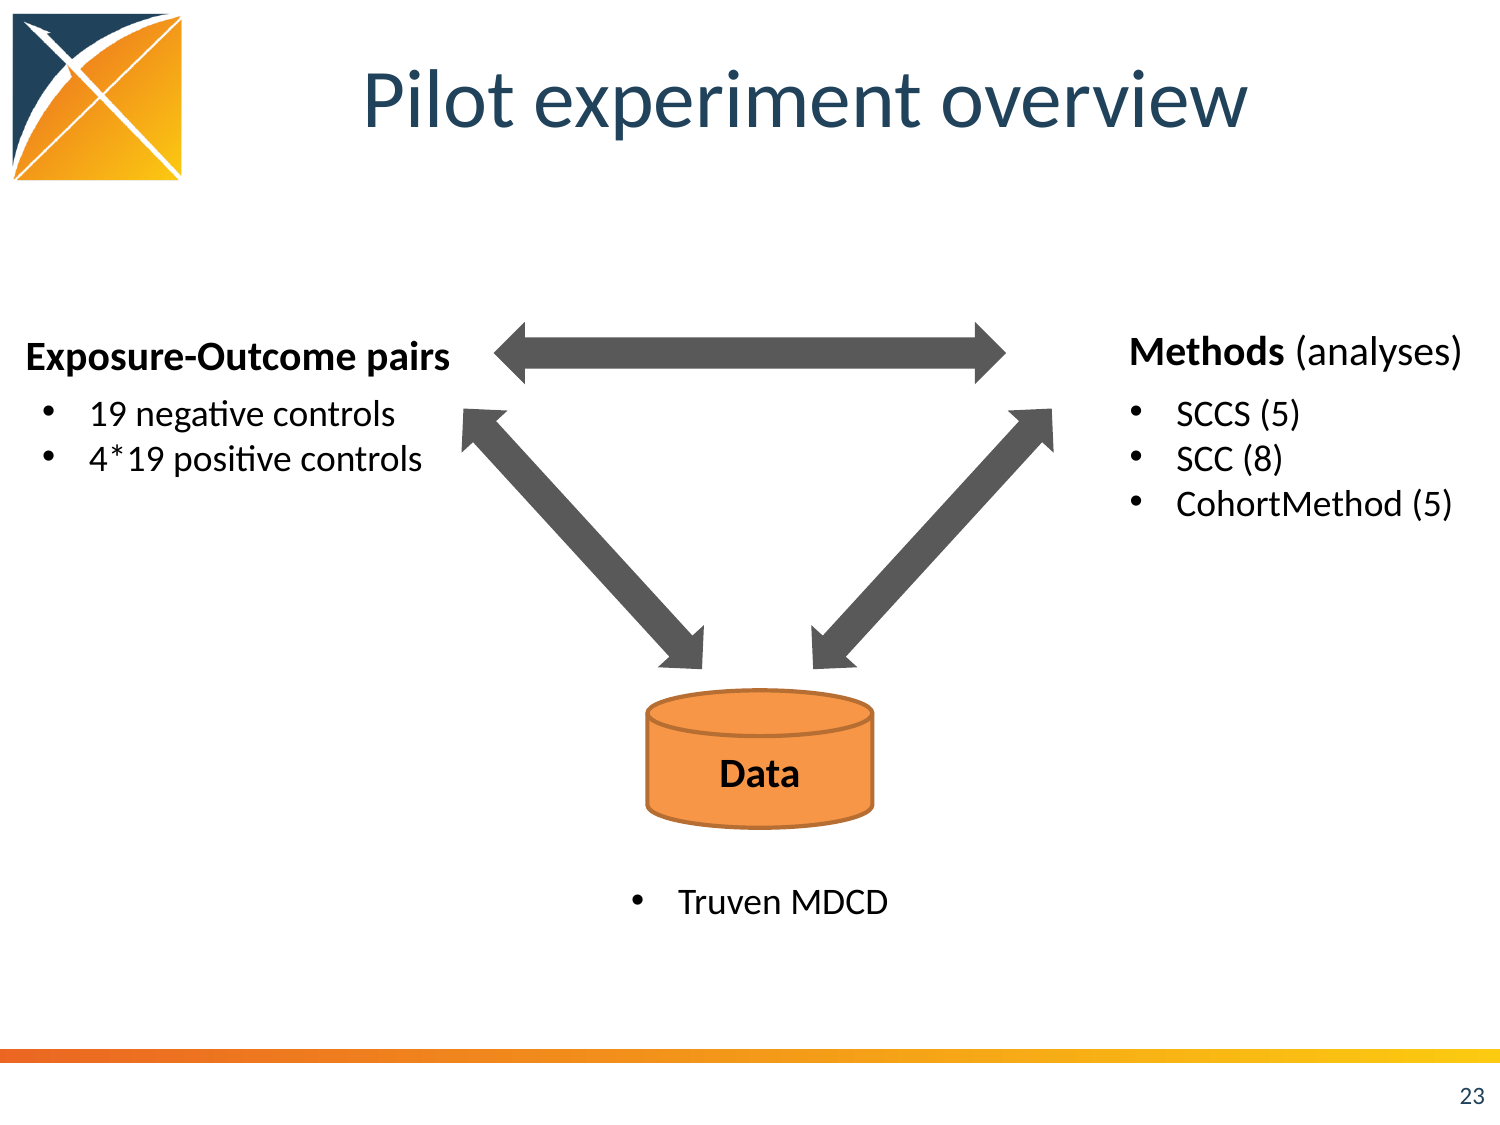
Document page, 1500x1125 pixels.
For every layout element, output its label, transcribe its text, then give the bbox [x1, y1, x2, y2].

text_box Truven MDCD [616, 869, 904, 930]
text_box [809, 406, 1056, 672]
text_box [459, 406, 707, 672]
slide_number 23 [1149, 1065, 1500, 1125]
text_box [491, 319, 1009, 387]
text_box Methods (analyses) [1114, 316, 1479, 382]
picture [0, 0, 206, 200]
text_box Exposure-Outcome pairs [10, 321, 466, 387]
text_box Data [645, 688, 875, 830]
text_box 19 negative controls 4*19 positive controls [27, 381, 439, 531]
title Pilot experiment overview [187, 24, 1425, 163]
text_box SCCS (5) SCC (8) CohortMethod (5) [1114, 381, 1469, 576]
